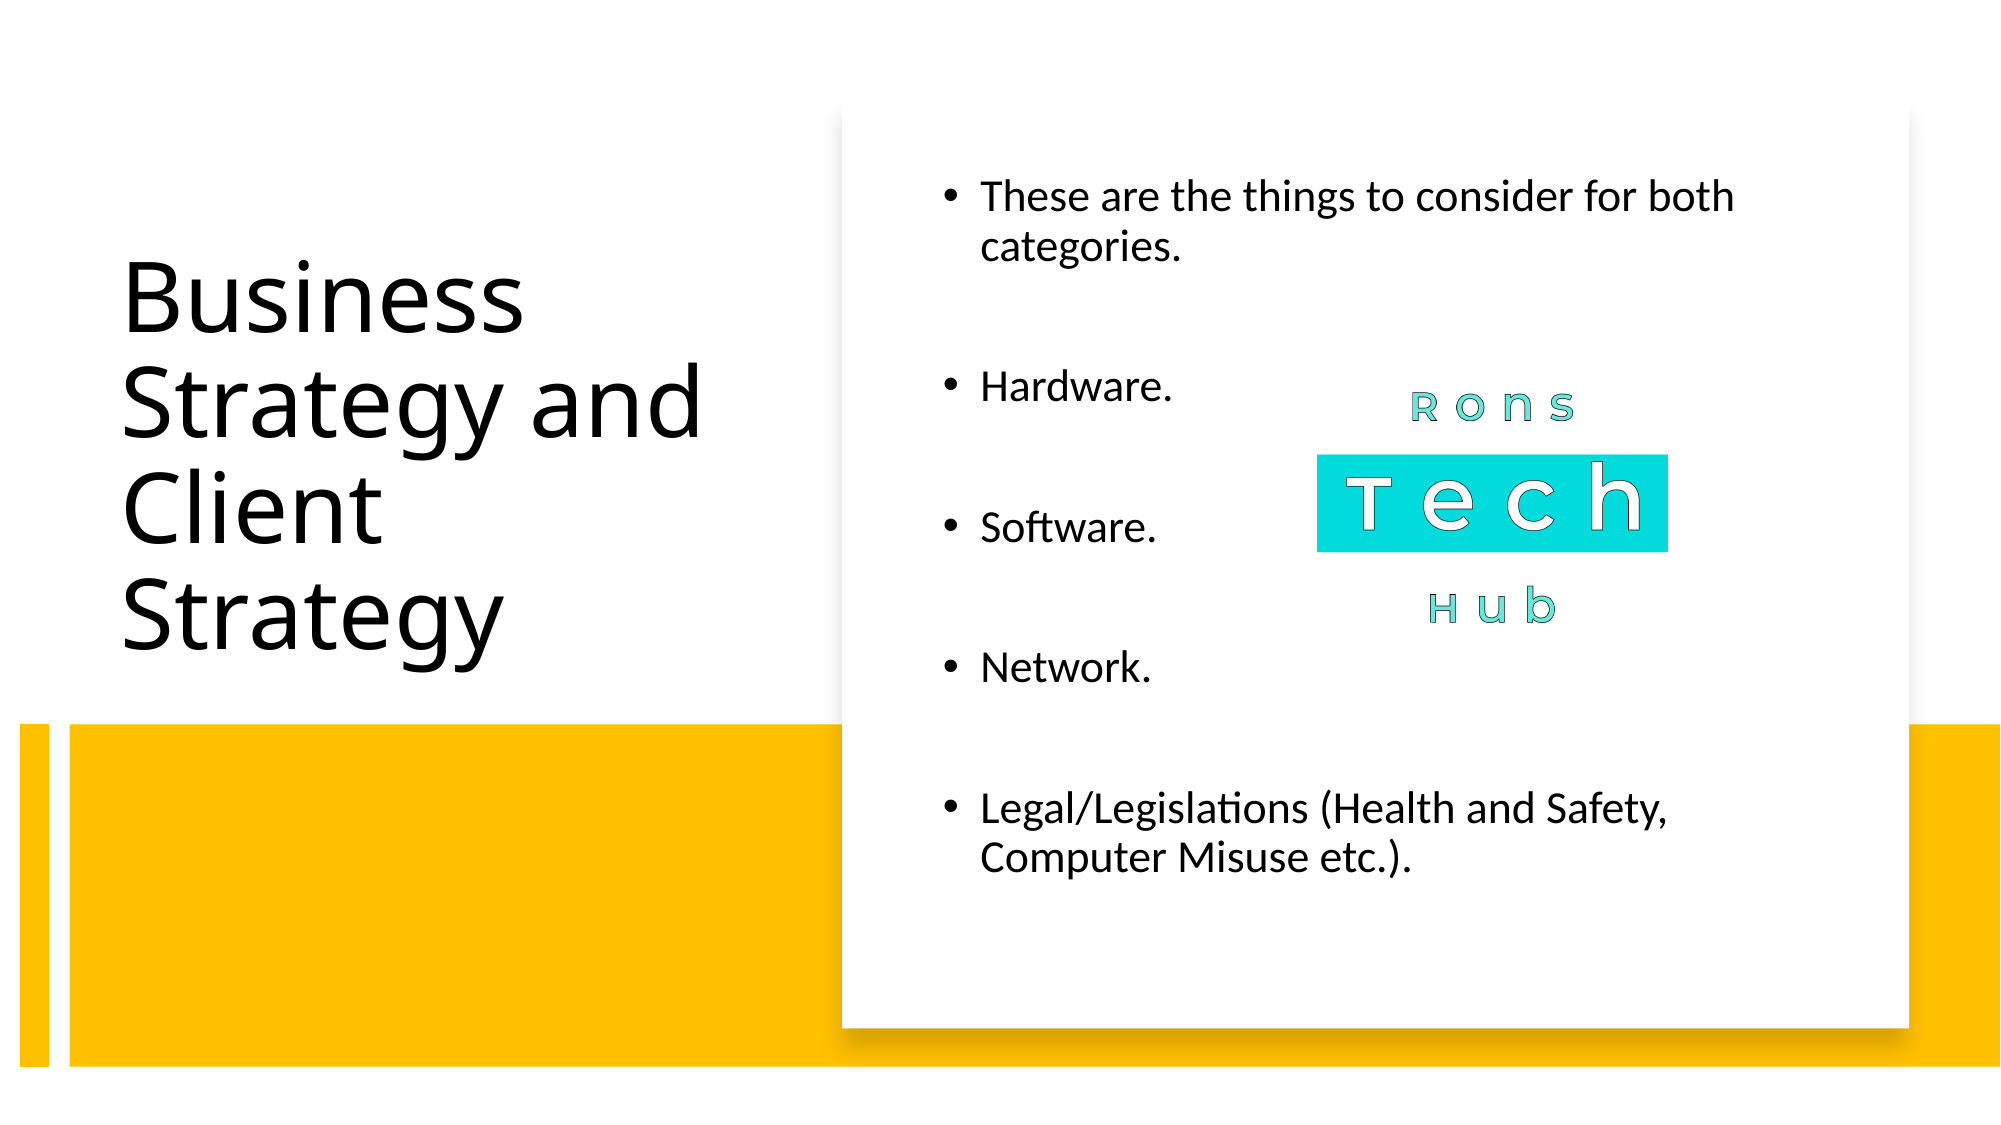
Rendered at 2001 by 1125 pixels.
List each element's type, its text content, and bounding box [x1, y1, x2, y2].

title Business Strategy and Client Strategy [105, 239, 729, 682]
text_box [0, 0, 2000, 1125]
list These are the things to consider for both categories. Hardware. Software. Network. Legal/Legislations (Health and Safety, Computer Misuse etc.). [927, 164, 1838, 724]
picture [1317, 324, 1668, 682]
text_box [34, 724, 2000, 1067]
text_box [841, 95, 1910, 724]
